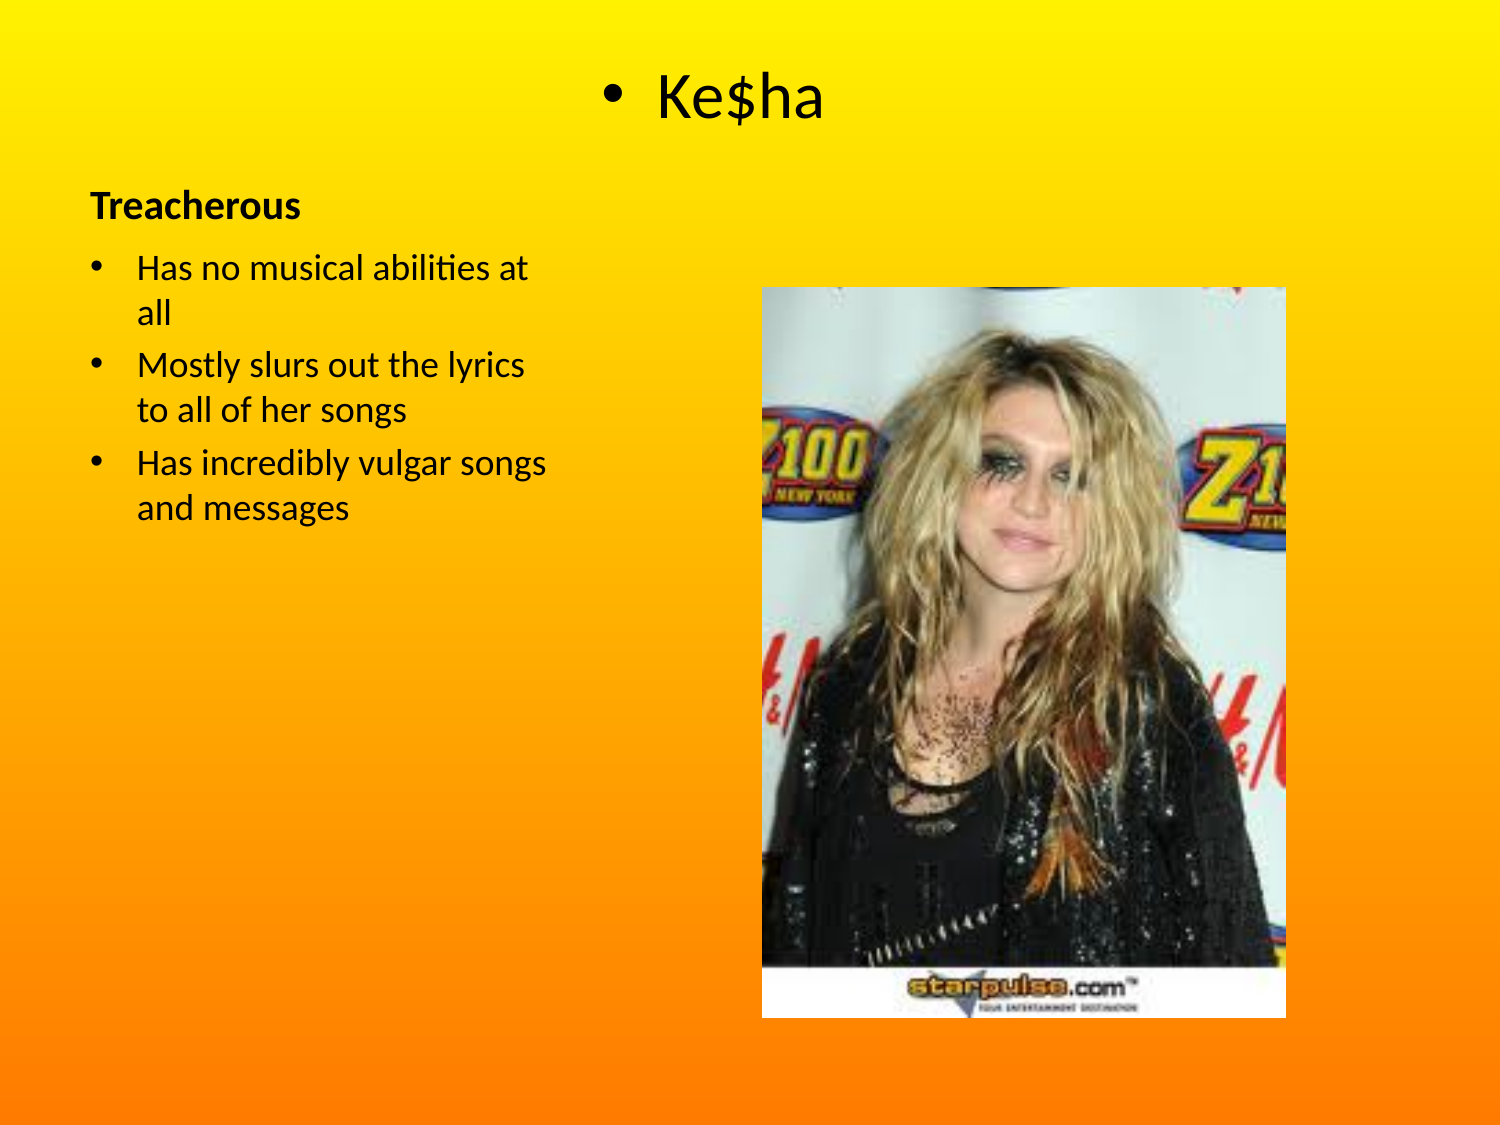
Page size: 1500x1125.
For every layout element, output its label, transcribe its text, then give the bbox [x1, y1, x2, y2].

list Ke$ha [586, 44, 1425, 1005]
picture [762, 287, 1287, 1018]
list Has no musical abilities at all Mostly slurs out the lyrics to all of her songs Has incredibly vulgar songs and messages [75, 235, 569, 1005]
title Treacherous [75, 44, 569, 235]
